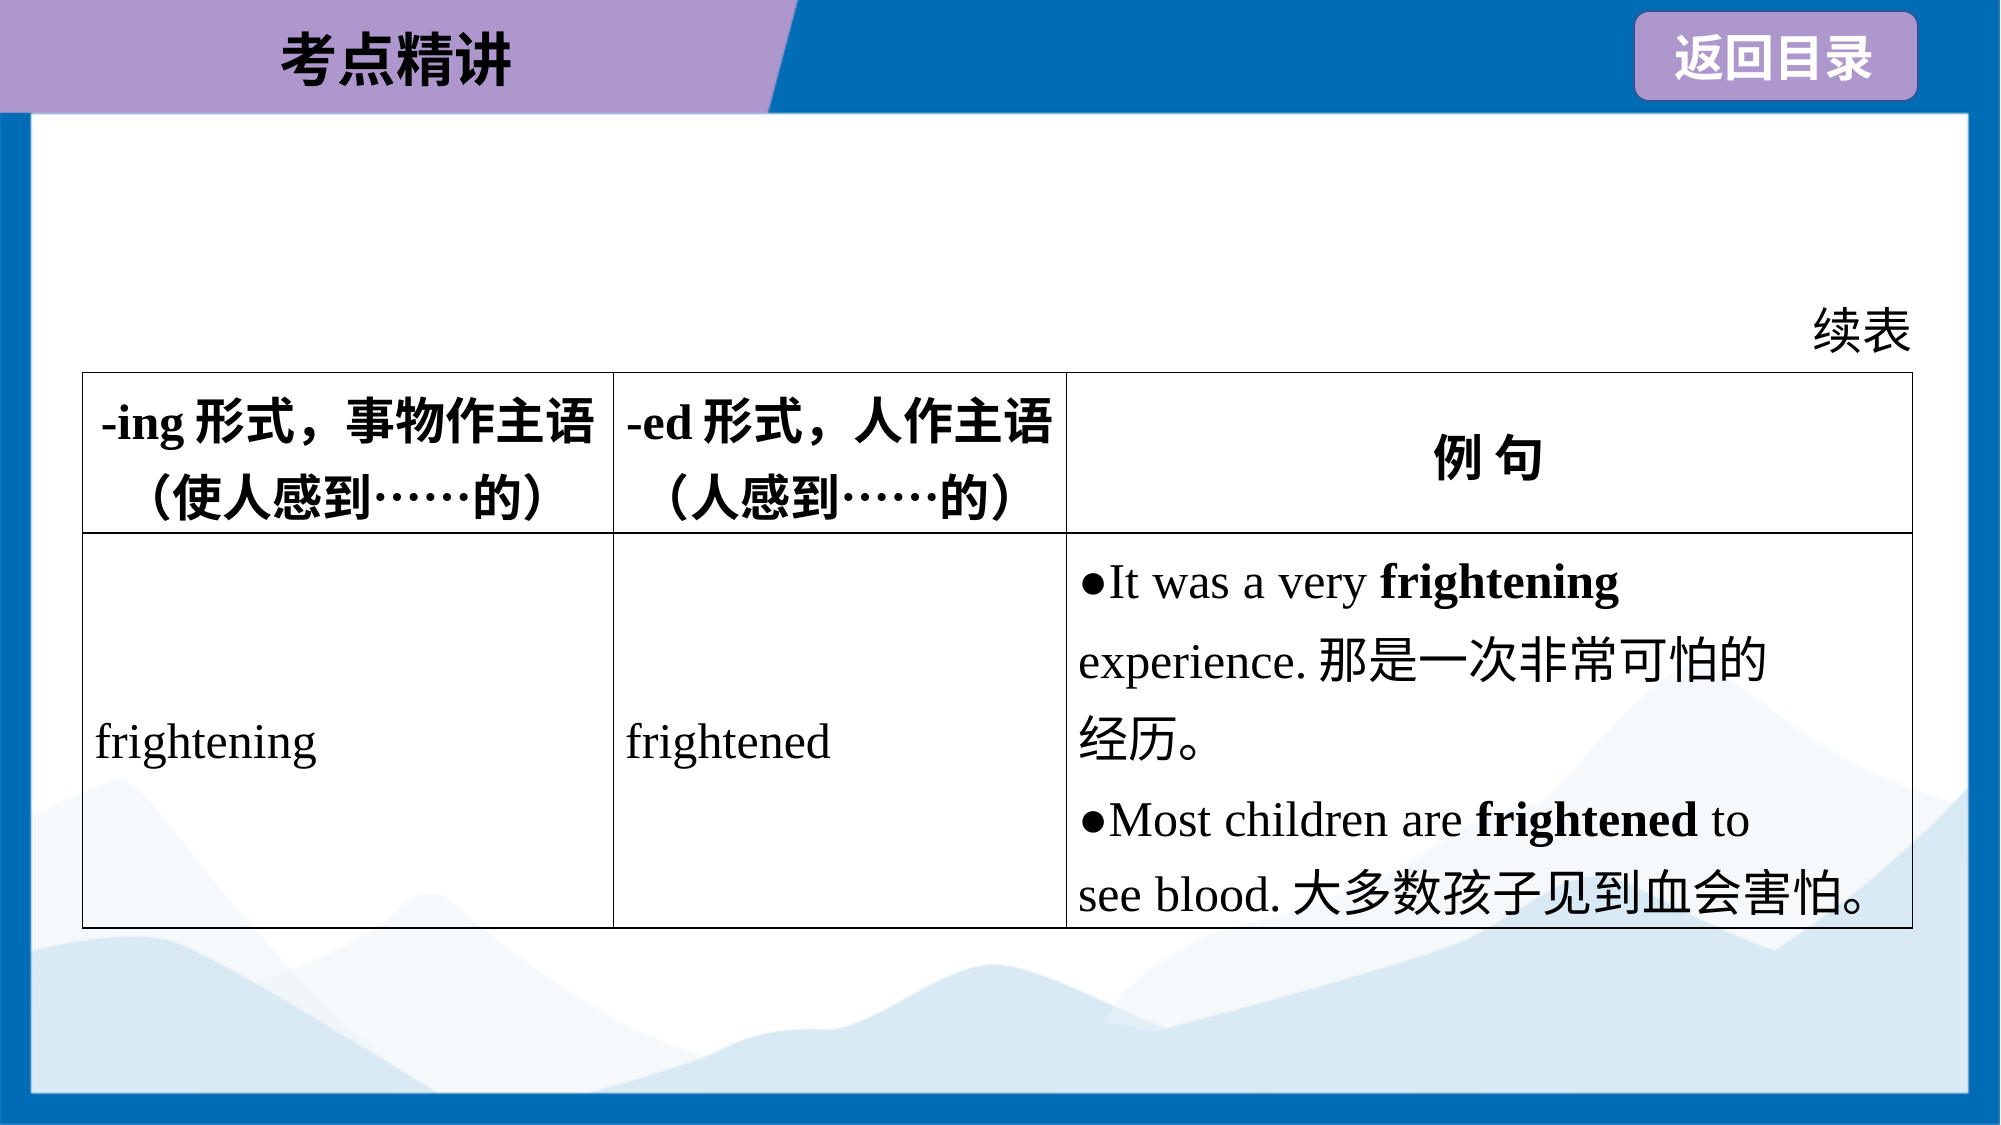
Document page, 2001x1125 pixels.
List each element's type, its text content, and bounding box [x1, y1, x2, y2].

table_header -ed形式，人作主语 （人感到……的） [614, 373, 1066, 532]
table_cell frightened [614, 534, 1066, 927]
table_cell frightening [83, 534, 613, 927]
table_header -ing形式，事物作主语 （使人感到……的） [83, 373, 613, 532]
table_header 例 句 [1067, 373, 1912, 532]
text_box 续表 [1811, 271, 1913, 360]
picture [0, 0, 2000, 1125]
table_cell ●It was a very frightening experience.那是一次非常可怕的 经历。 ●Most children are frightened to see blood.大多数孩子见到血会害怕。 [1067, 534, 1912, 927]
